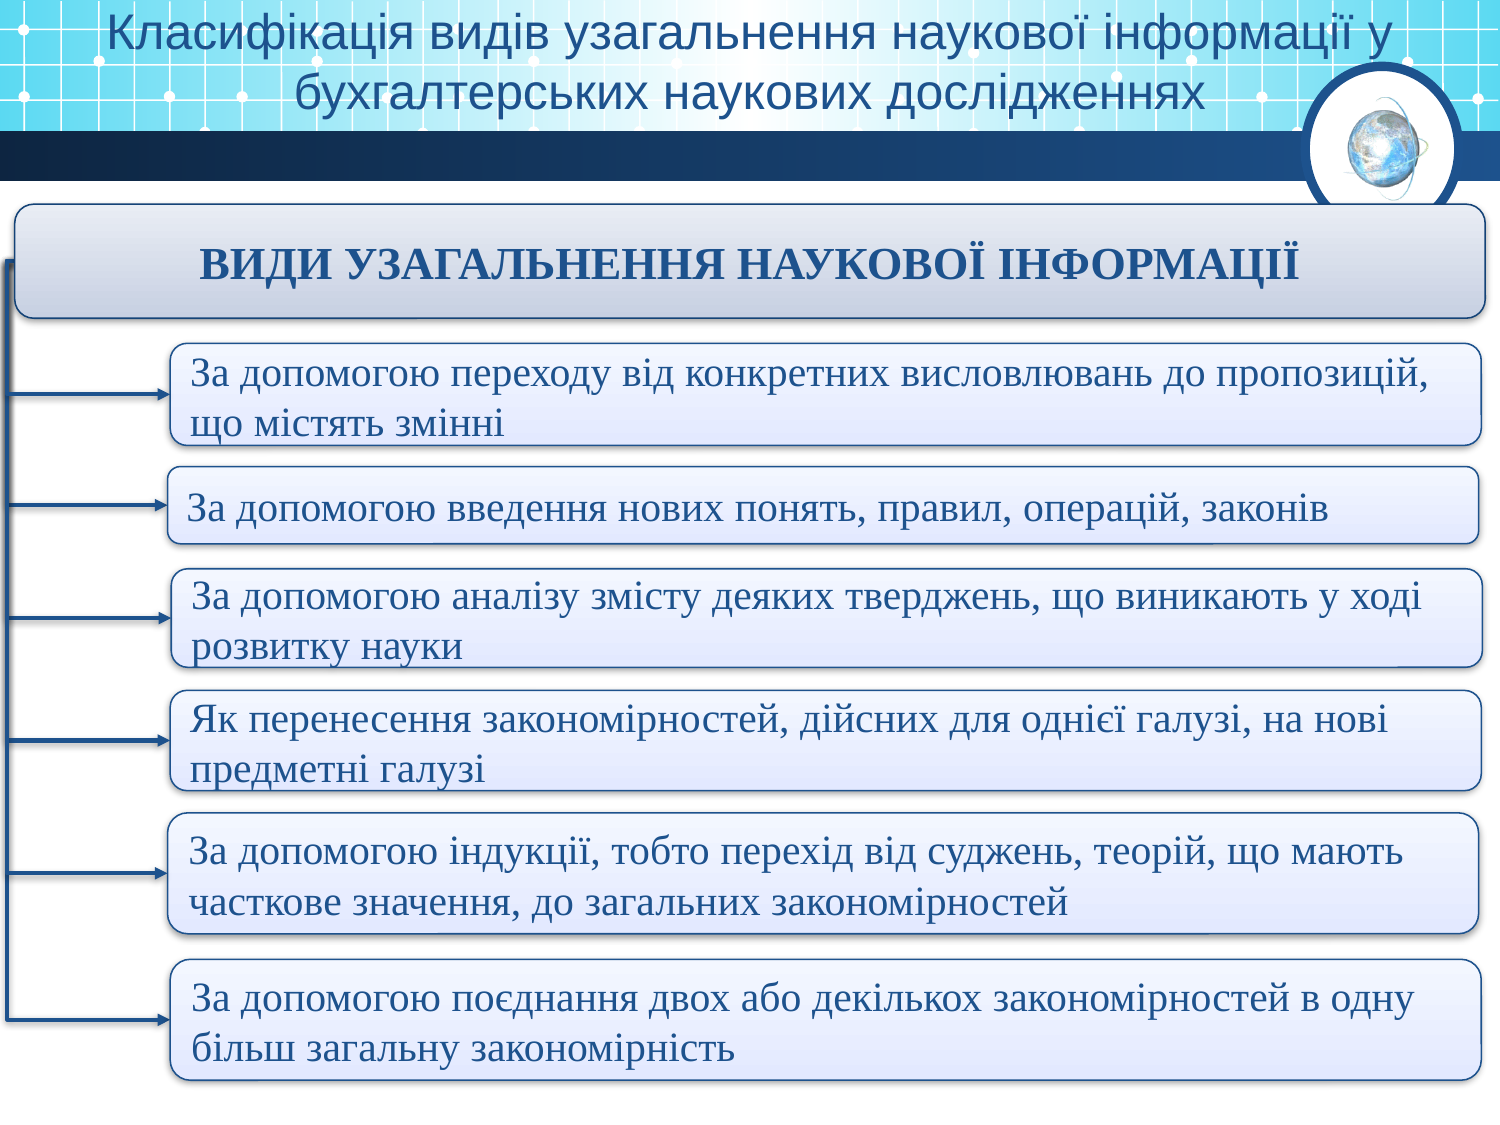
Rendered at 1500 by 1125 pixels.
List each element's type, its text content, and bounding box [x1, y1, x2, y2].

text_box Як перенесення закономірностей, дійсних для однієї галузі, на нові предметні галузі [176, 689, 1483, 792]
picture [1310, 127, 1454, 203]
text_box За допомогою введення нових понять, правил, операцій, законів [178, 465, 1480, 545]
text_box За допомогою поєднання двох або декількох закономірностей в одну більш загальну закономірність [169, 958, 1483, 1082]
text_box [14, 878, 171, 1020]
text_box ВИДИ УЗАГАЛЬНЕННЯ НАУКОВОЇ ІНФОРМАЦІЇ [13, 203, 1487, 320]
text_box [14, 403, 168, 874]
text_box За допомогою переходу від конкретних висловлювань до пропозицій, що містять змінні [178, 342, 1483, 447]
text_box За допомогою індукції, тобто перехід від суджень, теорій, що мають часткове значення, до загальних закономірностей [176, 812, 1480, 935]
text_box Класифікація видів узагальнення наукової інформації у бухгалтерських наукових дослідженнях [0, 0, 1500, 127]
text_box За допомогою аналізу змісту деяких тверджень, що виникають у ході розвитку науки [178, 567, 1484, 669]
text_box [14, 260, 171, 395]
